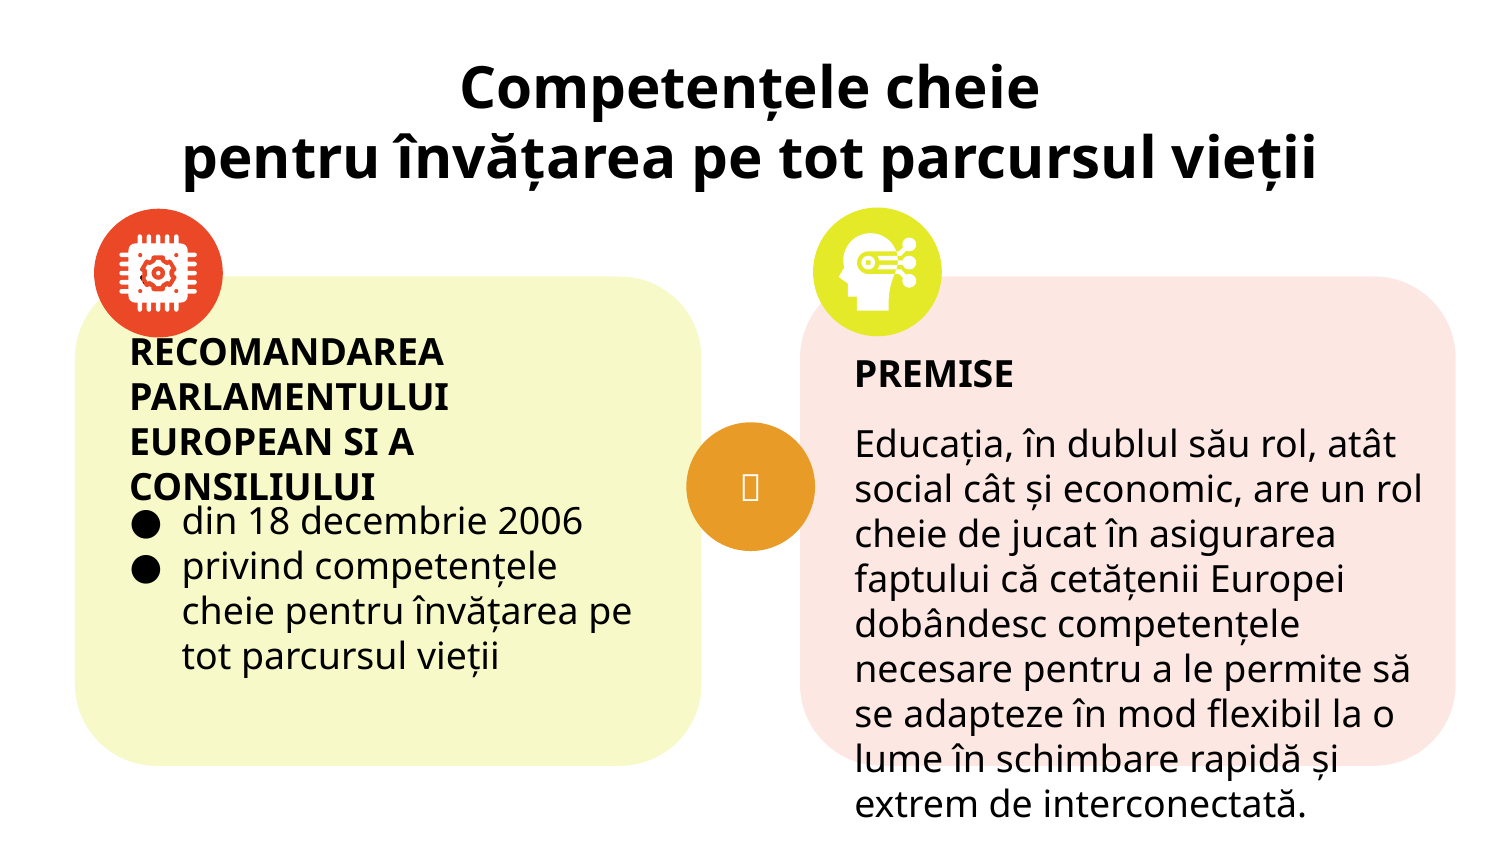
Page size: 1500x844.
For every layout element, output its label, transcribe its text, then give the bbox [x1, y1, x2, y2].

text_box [119, 234, 198, 312]
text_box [838, 232, 917, 311]
text_box [74, 276, 702, 766]
text_box PREMISE [838, 345, 1186, 400]
text_box  [686, 422, 816, 552]
text_box [800, 276, 1456, 766]
title Competențele cheie pentru învățarea pe tot parcursul vieții [75, 39, 1425, 201]
text_box â [94, 208, 223, 338]
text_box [113, 347, 663, 694]
text_box Educația, în dublul său rol, atât social cât și economic, are un rol cheie de jucat în asigurarea faptului că cetățenii Europei dobândesc competențele necesare pentru a le permite să se adapteze în mod flexibil la o lume în schimbare rapidă și extrem de interconectată. [839, 404, 1456, 740]
text_box [813, 207, 942, 337]
